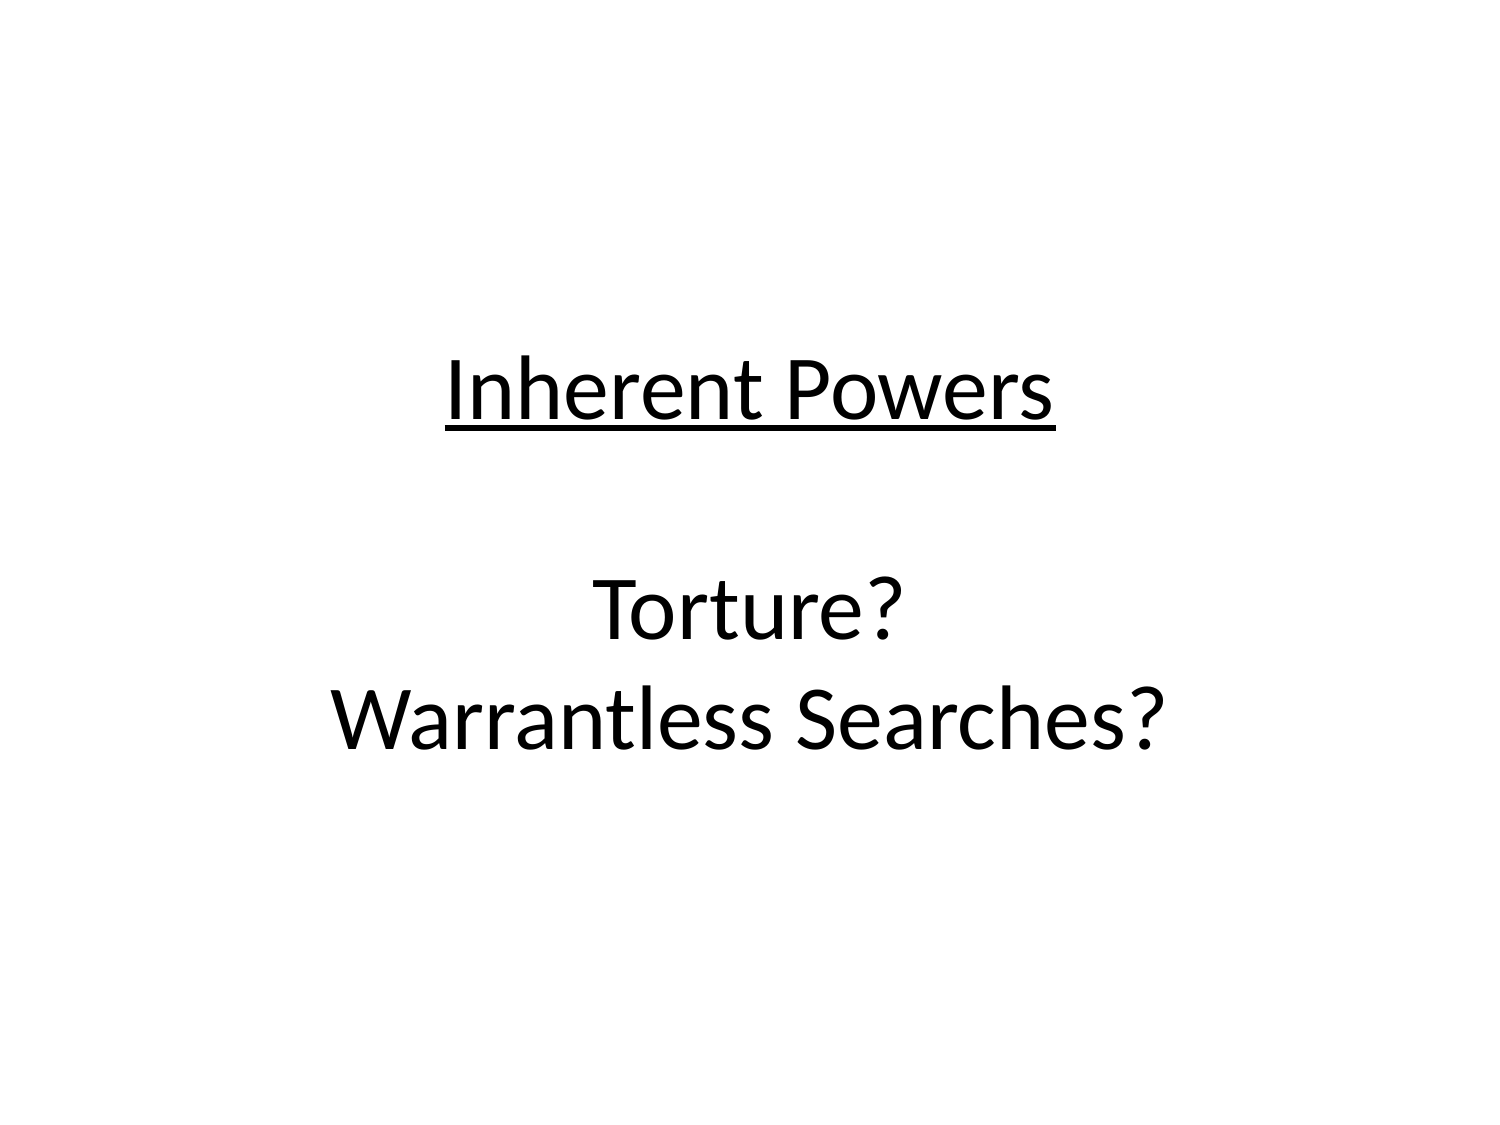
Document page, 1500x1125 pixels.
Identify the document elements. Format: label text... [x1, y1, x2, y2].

title Inherent Powers Torture? Warrantless Searches? [74, 44, 1426, 1051]
